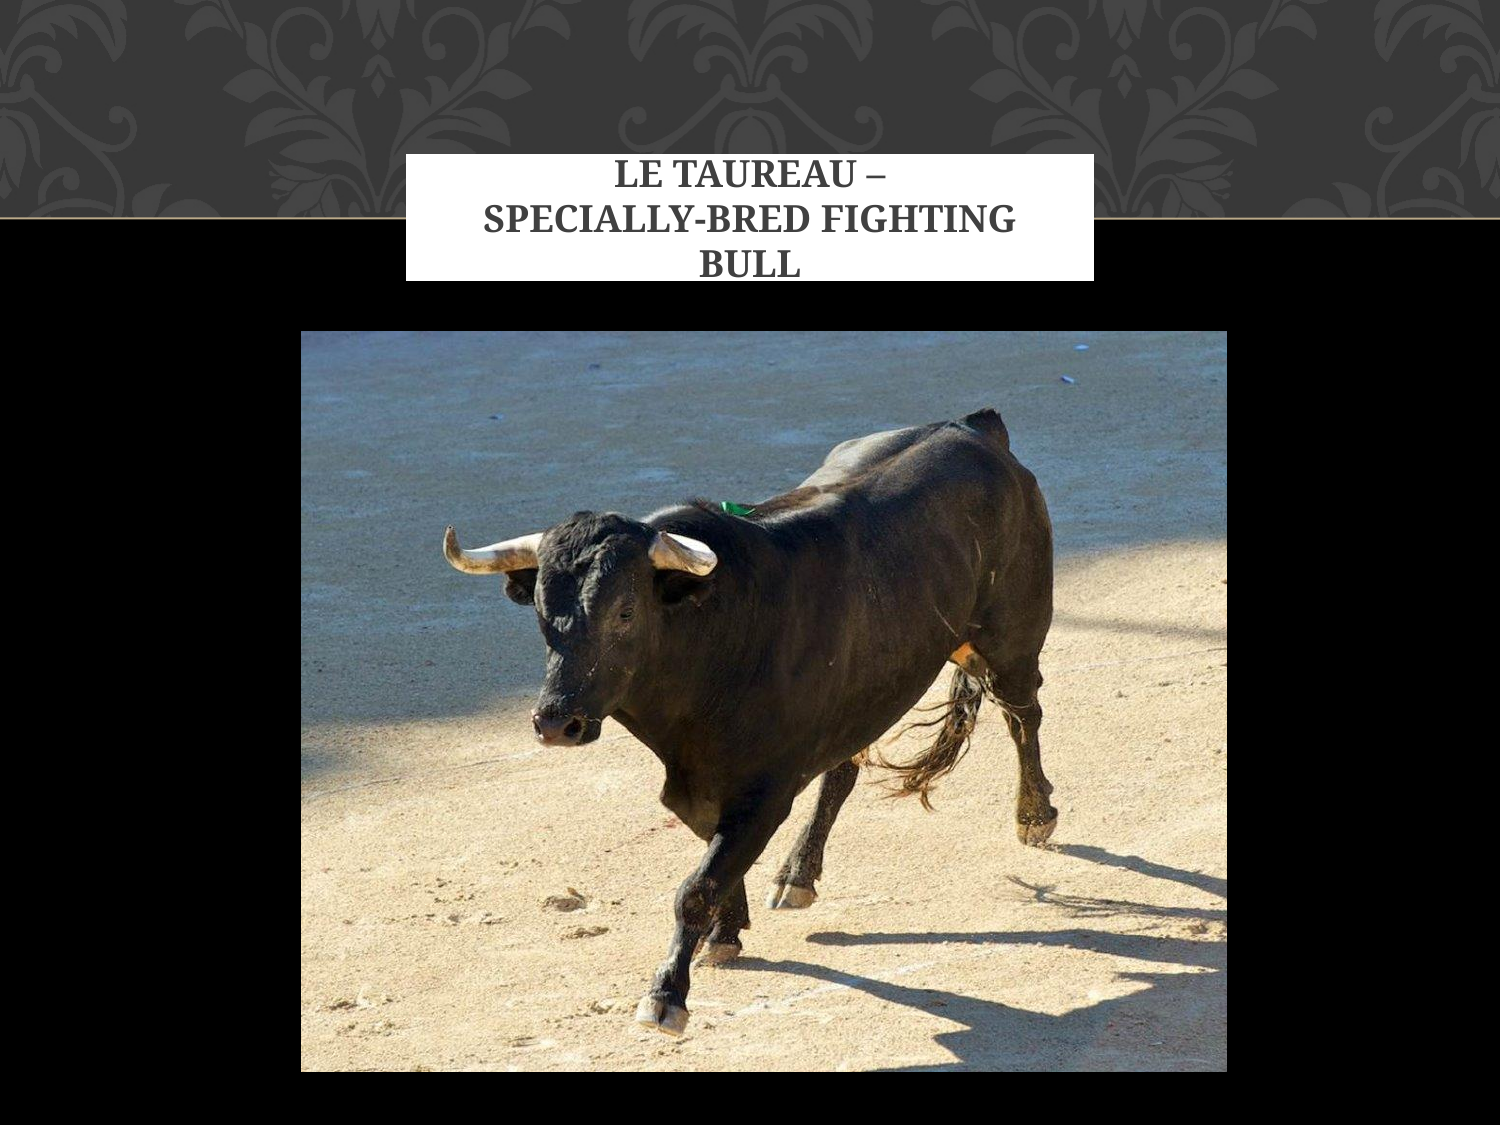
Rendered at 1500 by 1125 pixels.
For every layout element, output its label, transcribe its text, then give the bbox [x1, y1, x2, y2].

title LE TAUREAU – Specially-bred fighting bull [406, 154, 1094, 281]
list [300, 331, 1227, 1072]
